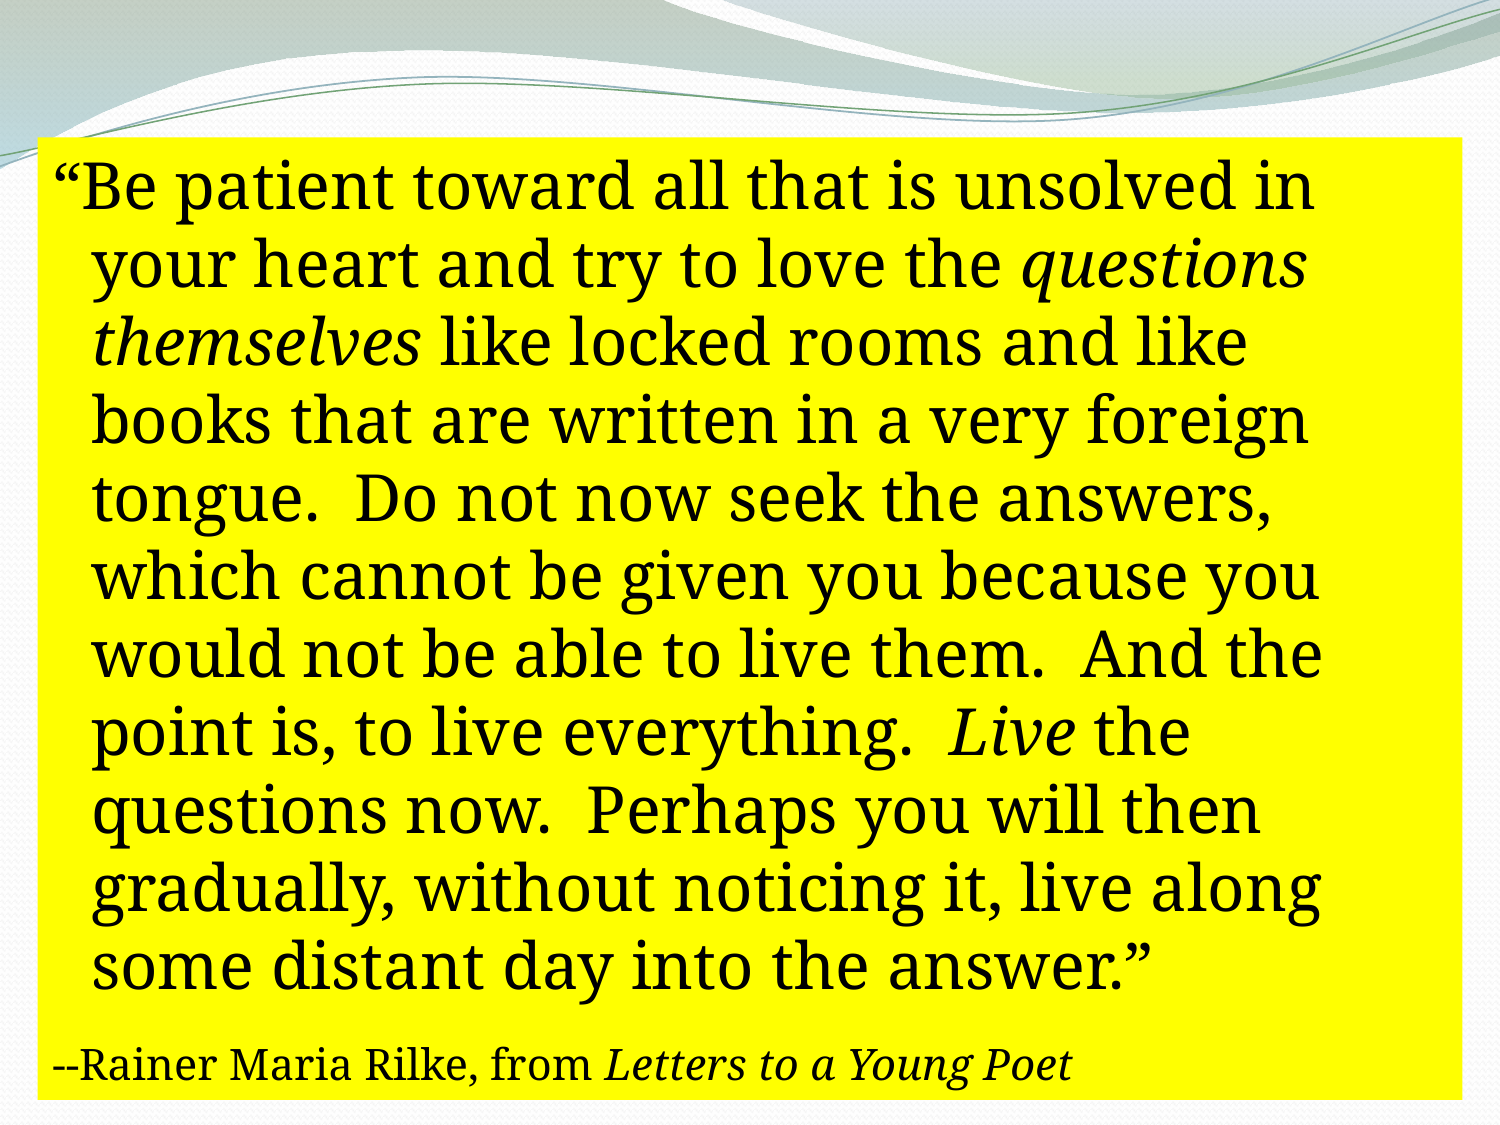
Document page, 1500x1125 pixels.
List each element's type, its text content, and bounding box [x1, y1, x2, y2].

list “Be patient toward all that is unsolved in your heart and try to love the questions themselves like locked rooms and like books that are written in a very foreign tongue. Do not now seek the answers, which cannot be given you because you would not be able to live them. And the point is, to live everything. Live the questions now. Perhaps you will then gradually, without noticing it, live along some distant day into the answer.” --Rainer Maria Rilke, from Letters to a Young Poet [37, 137, 1463, 1100]
